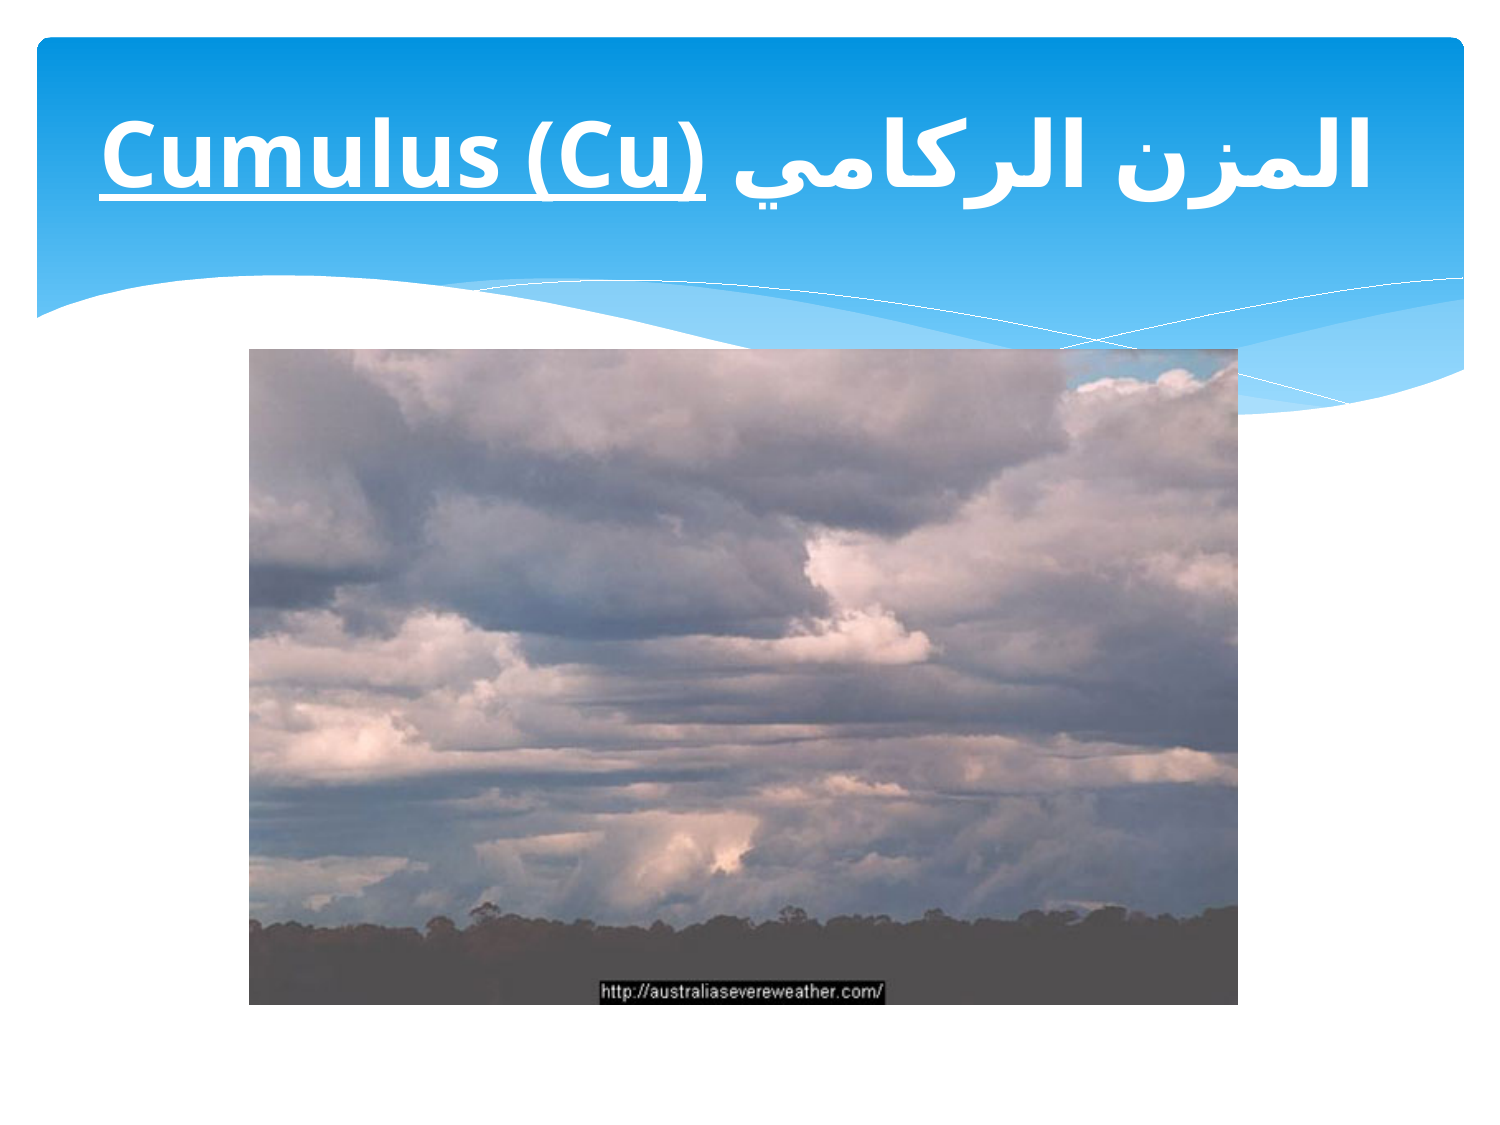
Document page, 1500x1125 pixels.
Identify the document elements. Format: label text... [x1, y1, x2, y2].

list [249, 349, 1238, 1006]
title Cumulus (Cu) المزن الركامي [75, 55, 1425, 261]
